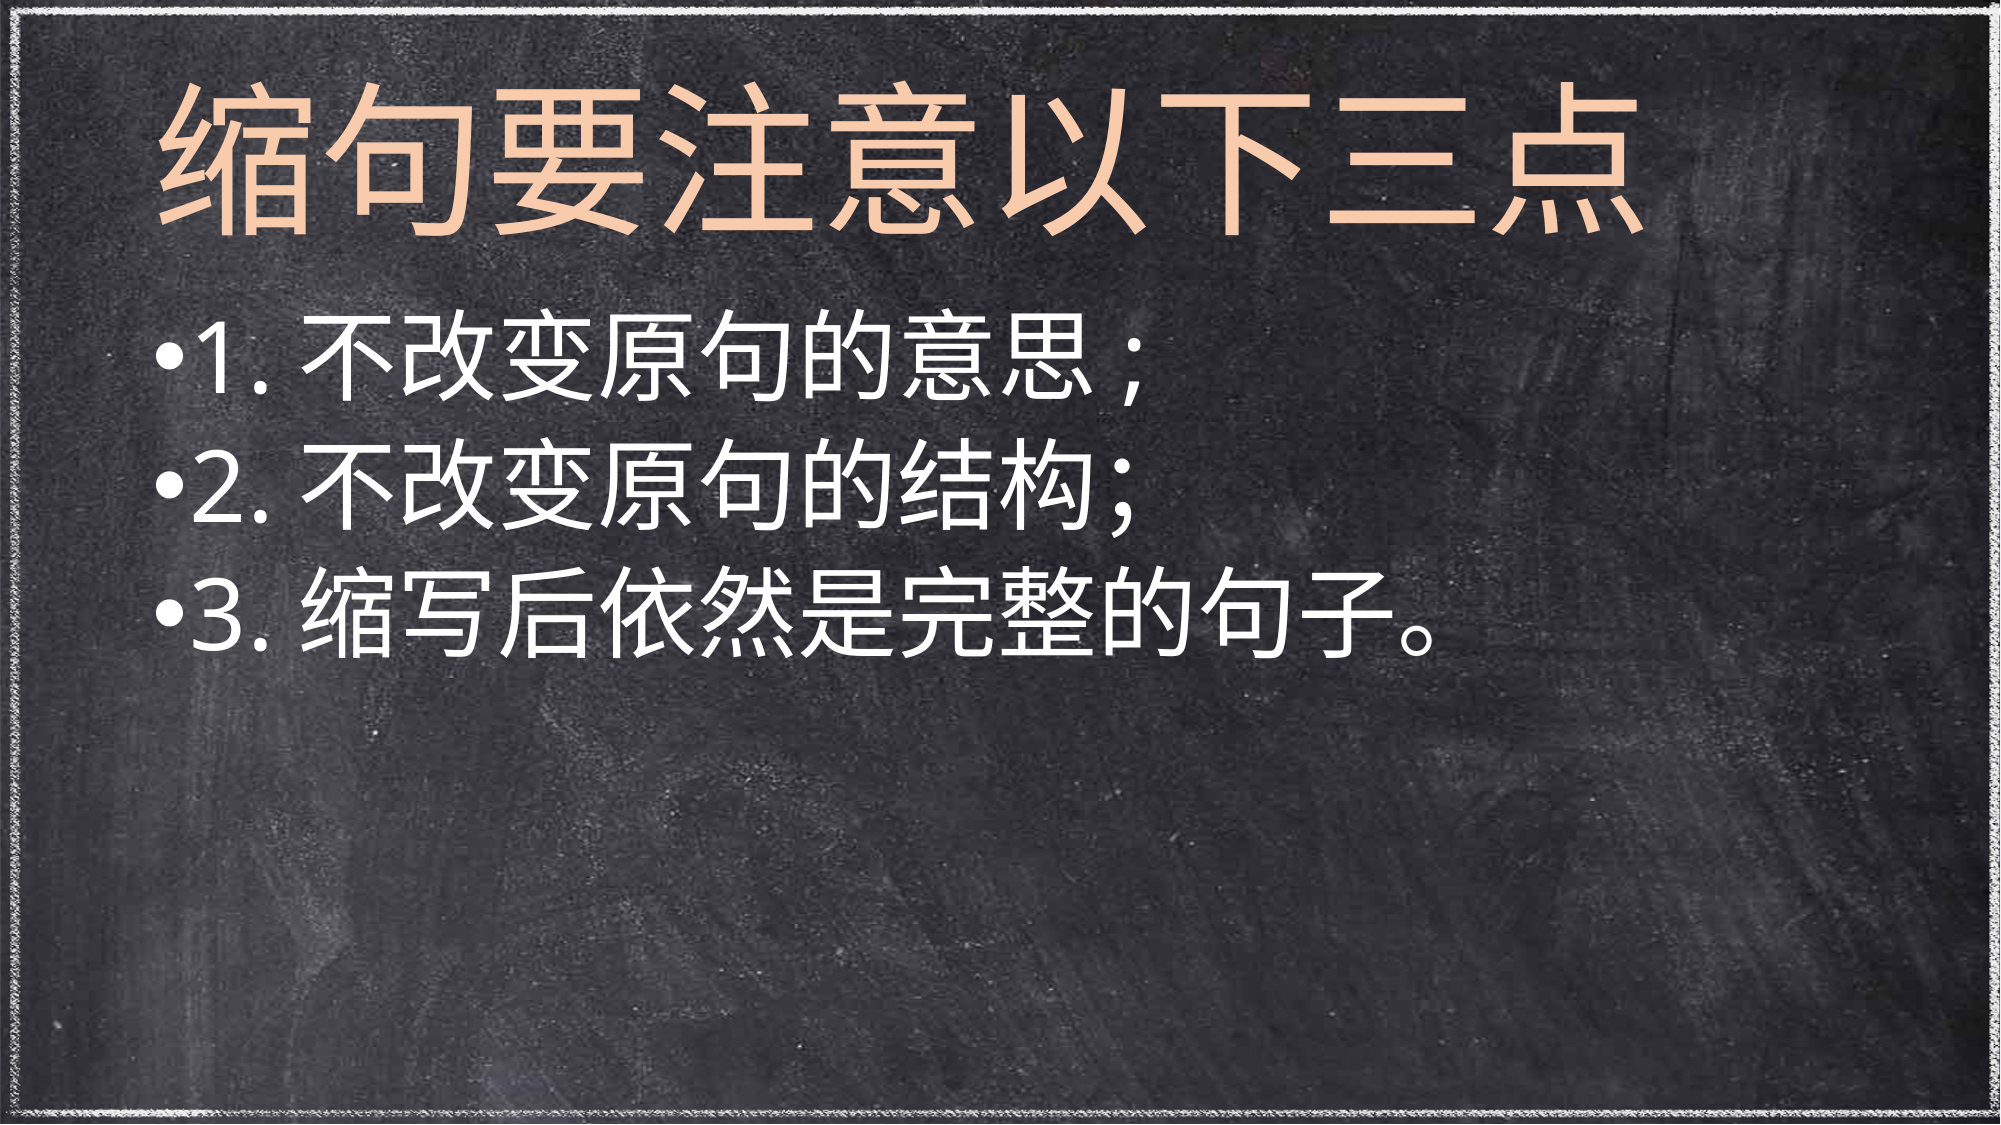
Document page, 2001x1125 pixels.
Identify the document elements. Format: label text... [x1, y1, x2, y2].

title 缩句要注意以下三点 [137, 59, 1863, 278]
picture [0, 0, 2001, 1125]
list 1.不改变原句的意思; 2.不改变原句的结构； 3.缩写后依然是完整的句子。 [137, 299, 1863, 1014]
